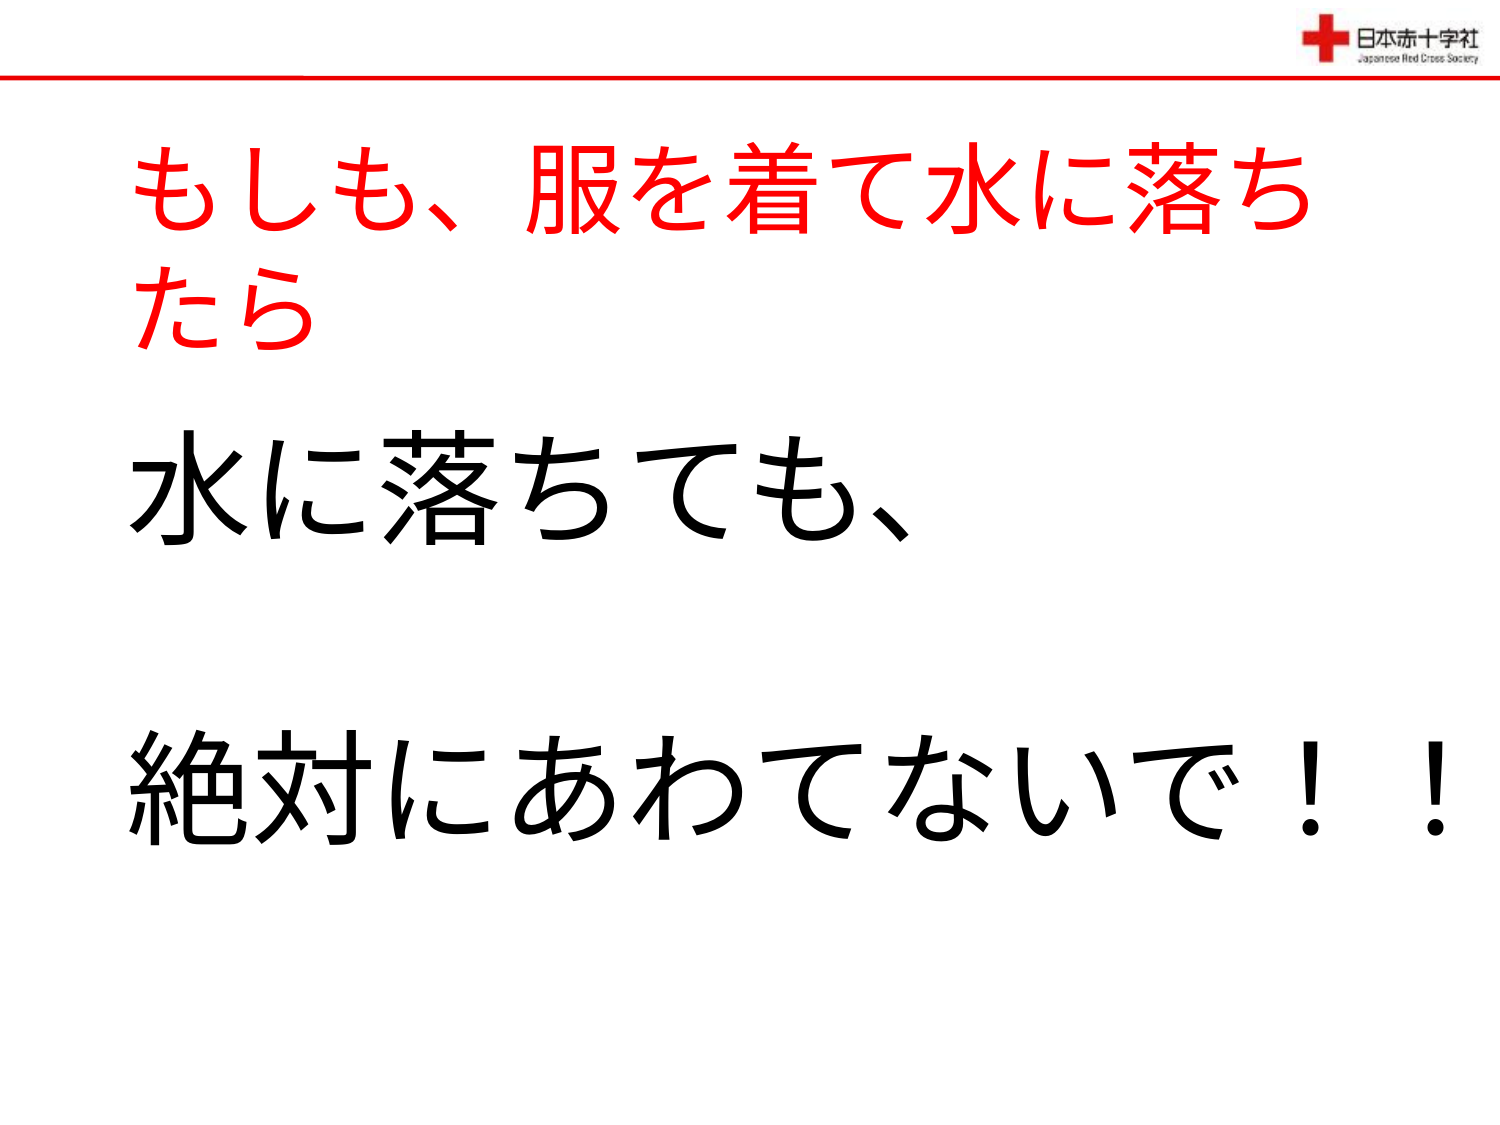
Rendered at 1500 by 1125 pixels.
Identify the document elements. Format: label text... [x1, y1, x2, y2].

text_box もしも、服を着て水に落ちたら [112, 119, 1382, 375]
picture [1296, 8, 1486, 66]
text_box 水に落ちても、 絶対にあわてないで！！ [112, 403, 1500, 1018]
